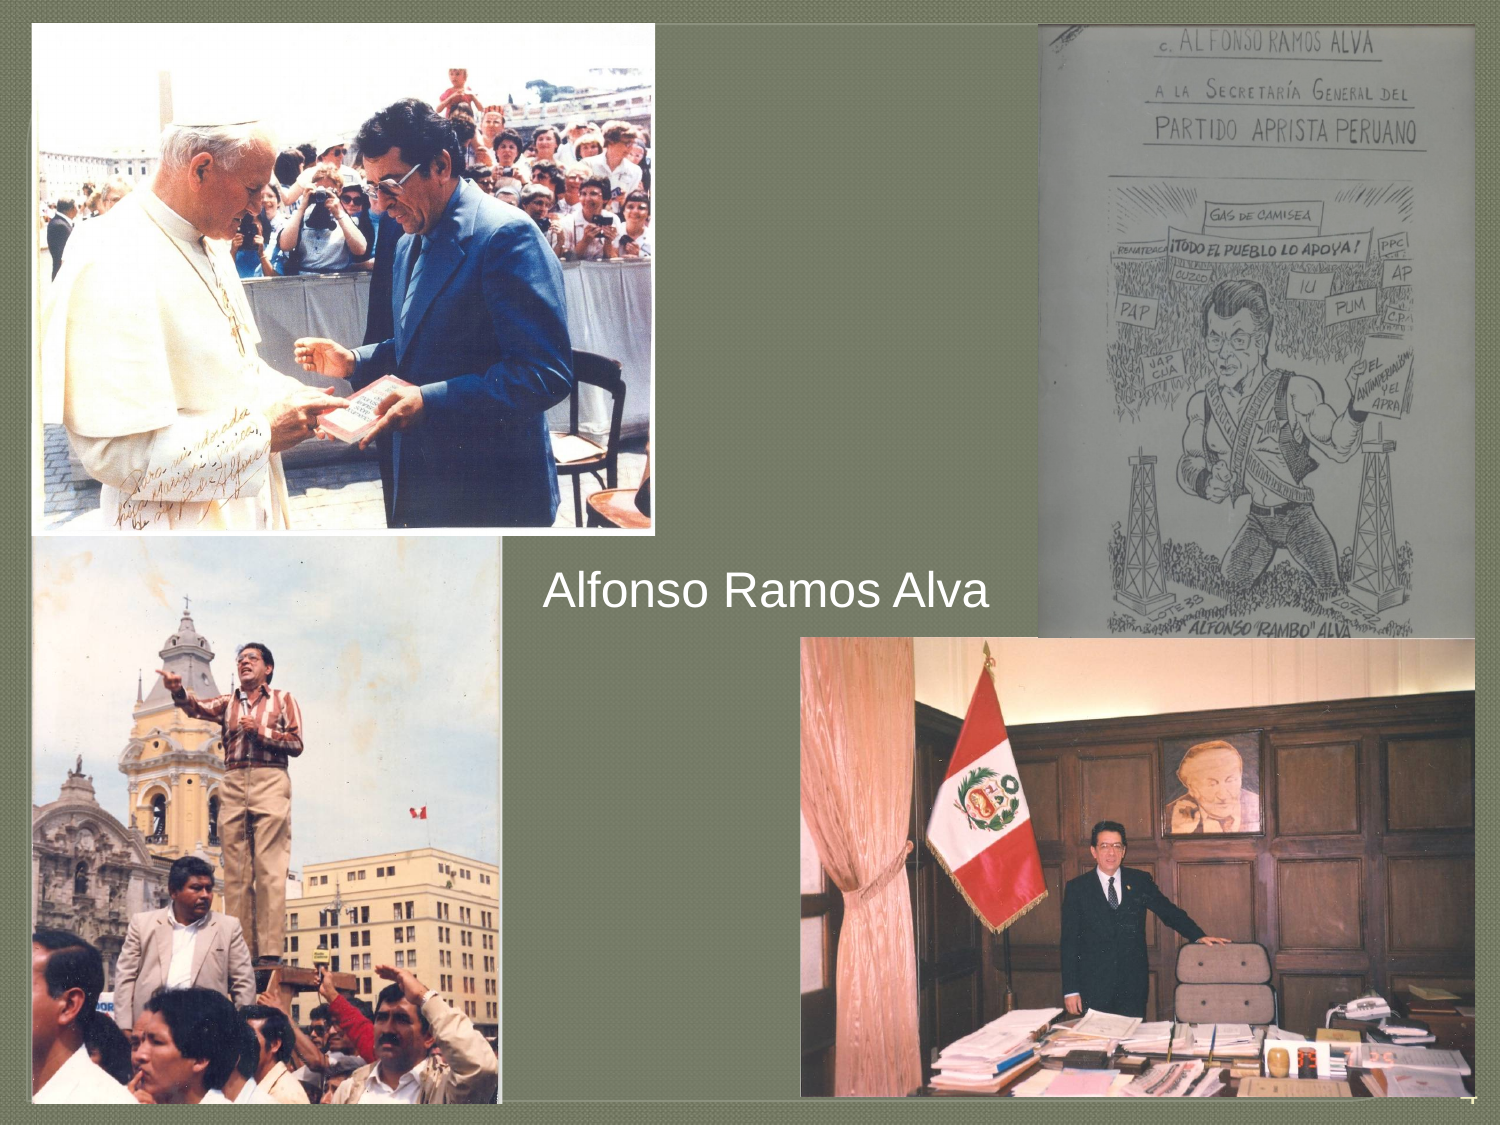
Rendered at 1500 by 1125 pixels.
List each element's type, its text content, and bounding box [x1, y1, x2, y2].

slide_number 4 [1417, 1068, 1494, 1114]
picture [0, 0, 1500, 1125]
text_box Alfonso Ramos Alva [527, 549, 1005, 625]
